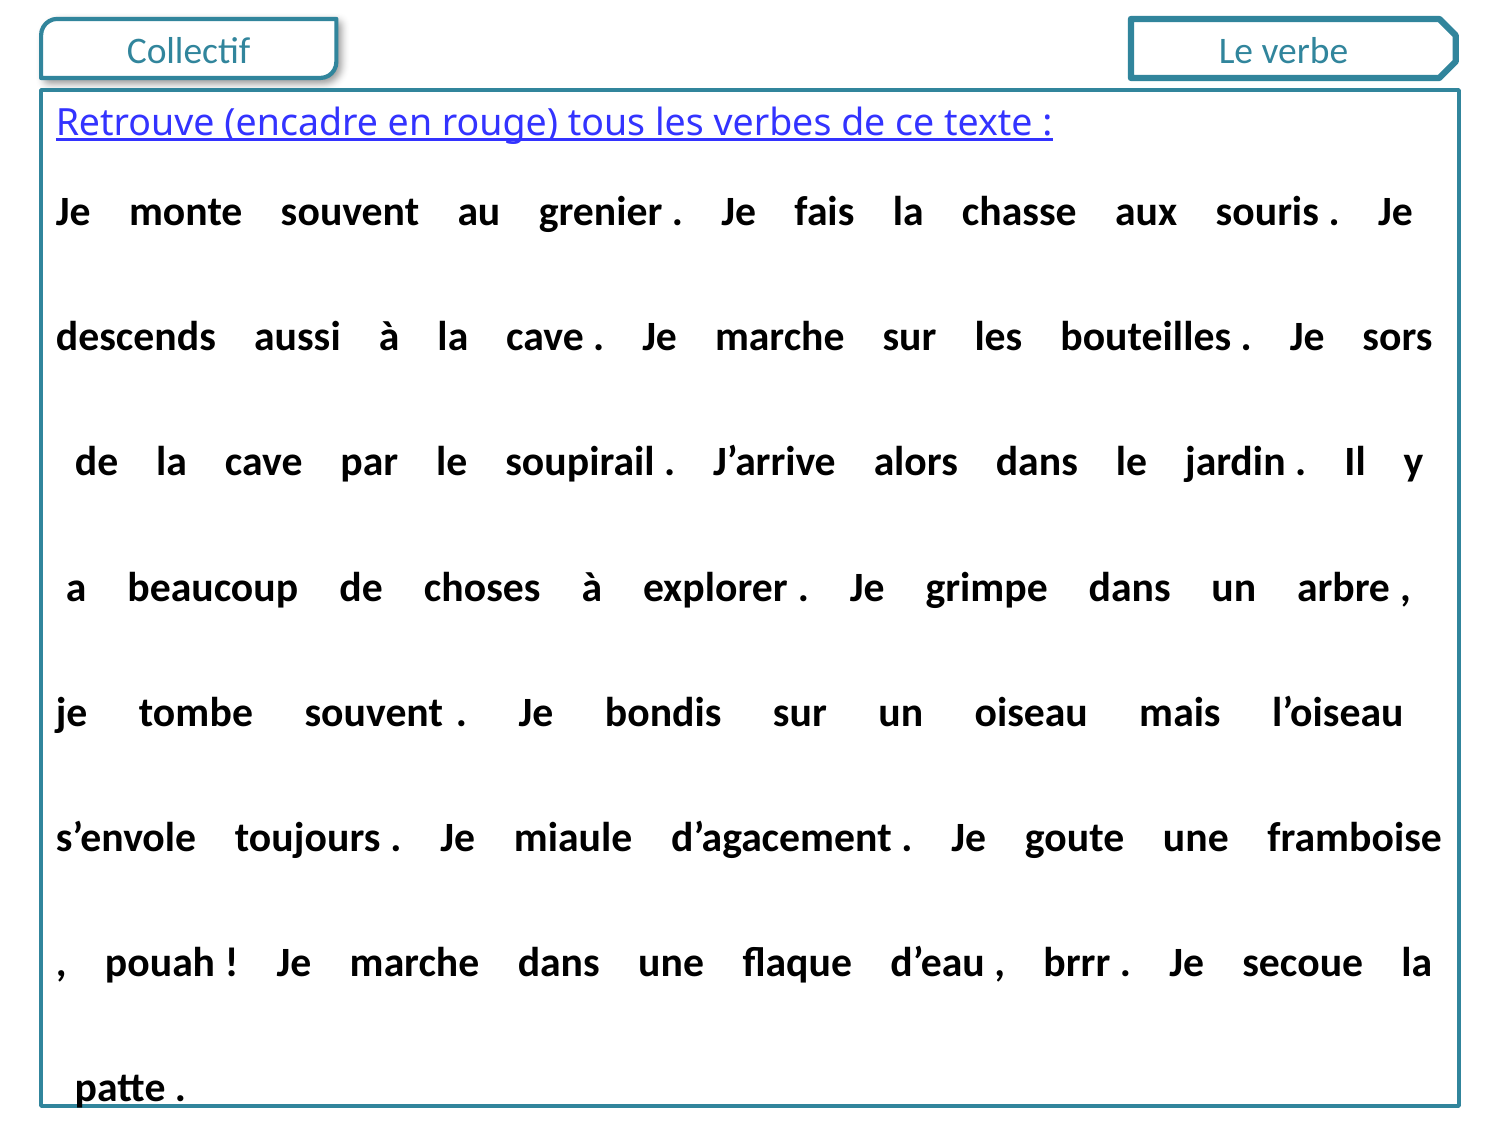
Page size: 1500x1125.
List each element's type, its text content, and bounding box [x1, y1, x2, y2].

list Le verbe [1130, 19, 1438, 79]
list Je monte souvent au grenier . Je fais la chasse aux souris . Je descends aussi à la cave . Je marche sur les bouteilles . Je sors de la cave par le soupirail . J’arrive alors dans le jardin . Il y a beaucoup de choses à explorer . Je grimpe dans un arbre , je tombe souvent . Je bondis sur un oiseau mais l’oiseau s’envole toujours . Je miaule d’agacement . Je goute une framboise , pouah ! Je marche dans une flaque d’eau , brrr . Je secoue la patte . [41, 101, 1459, 1047]
list Retrouve (encadre en rouge) tous les verbes de ce texte : [39, 88, 1461, 1108]
